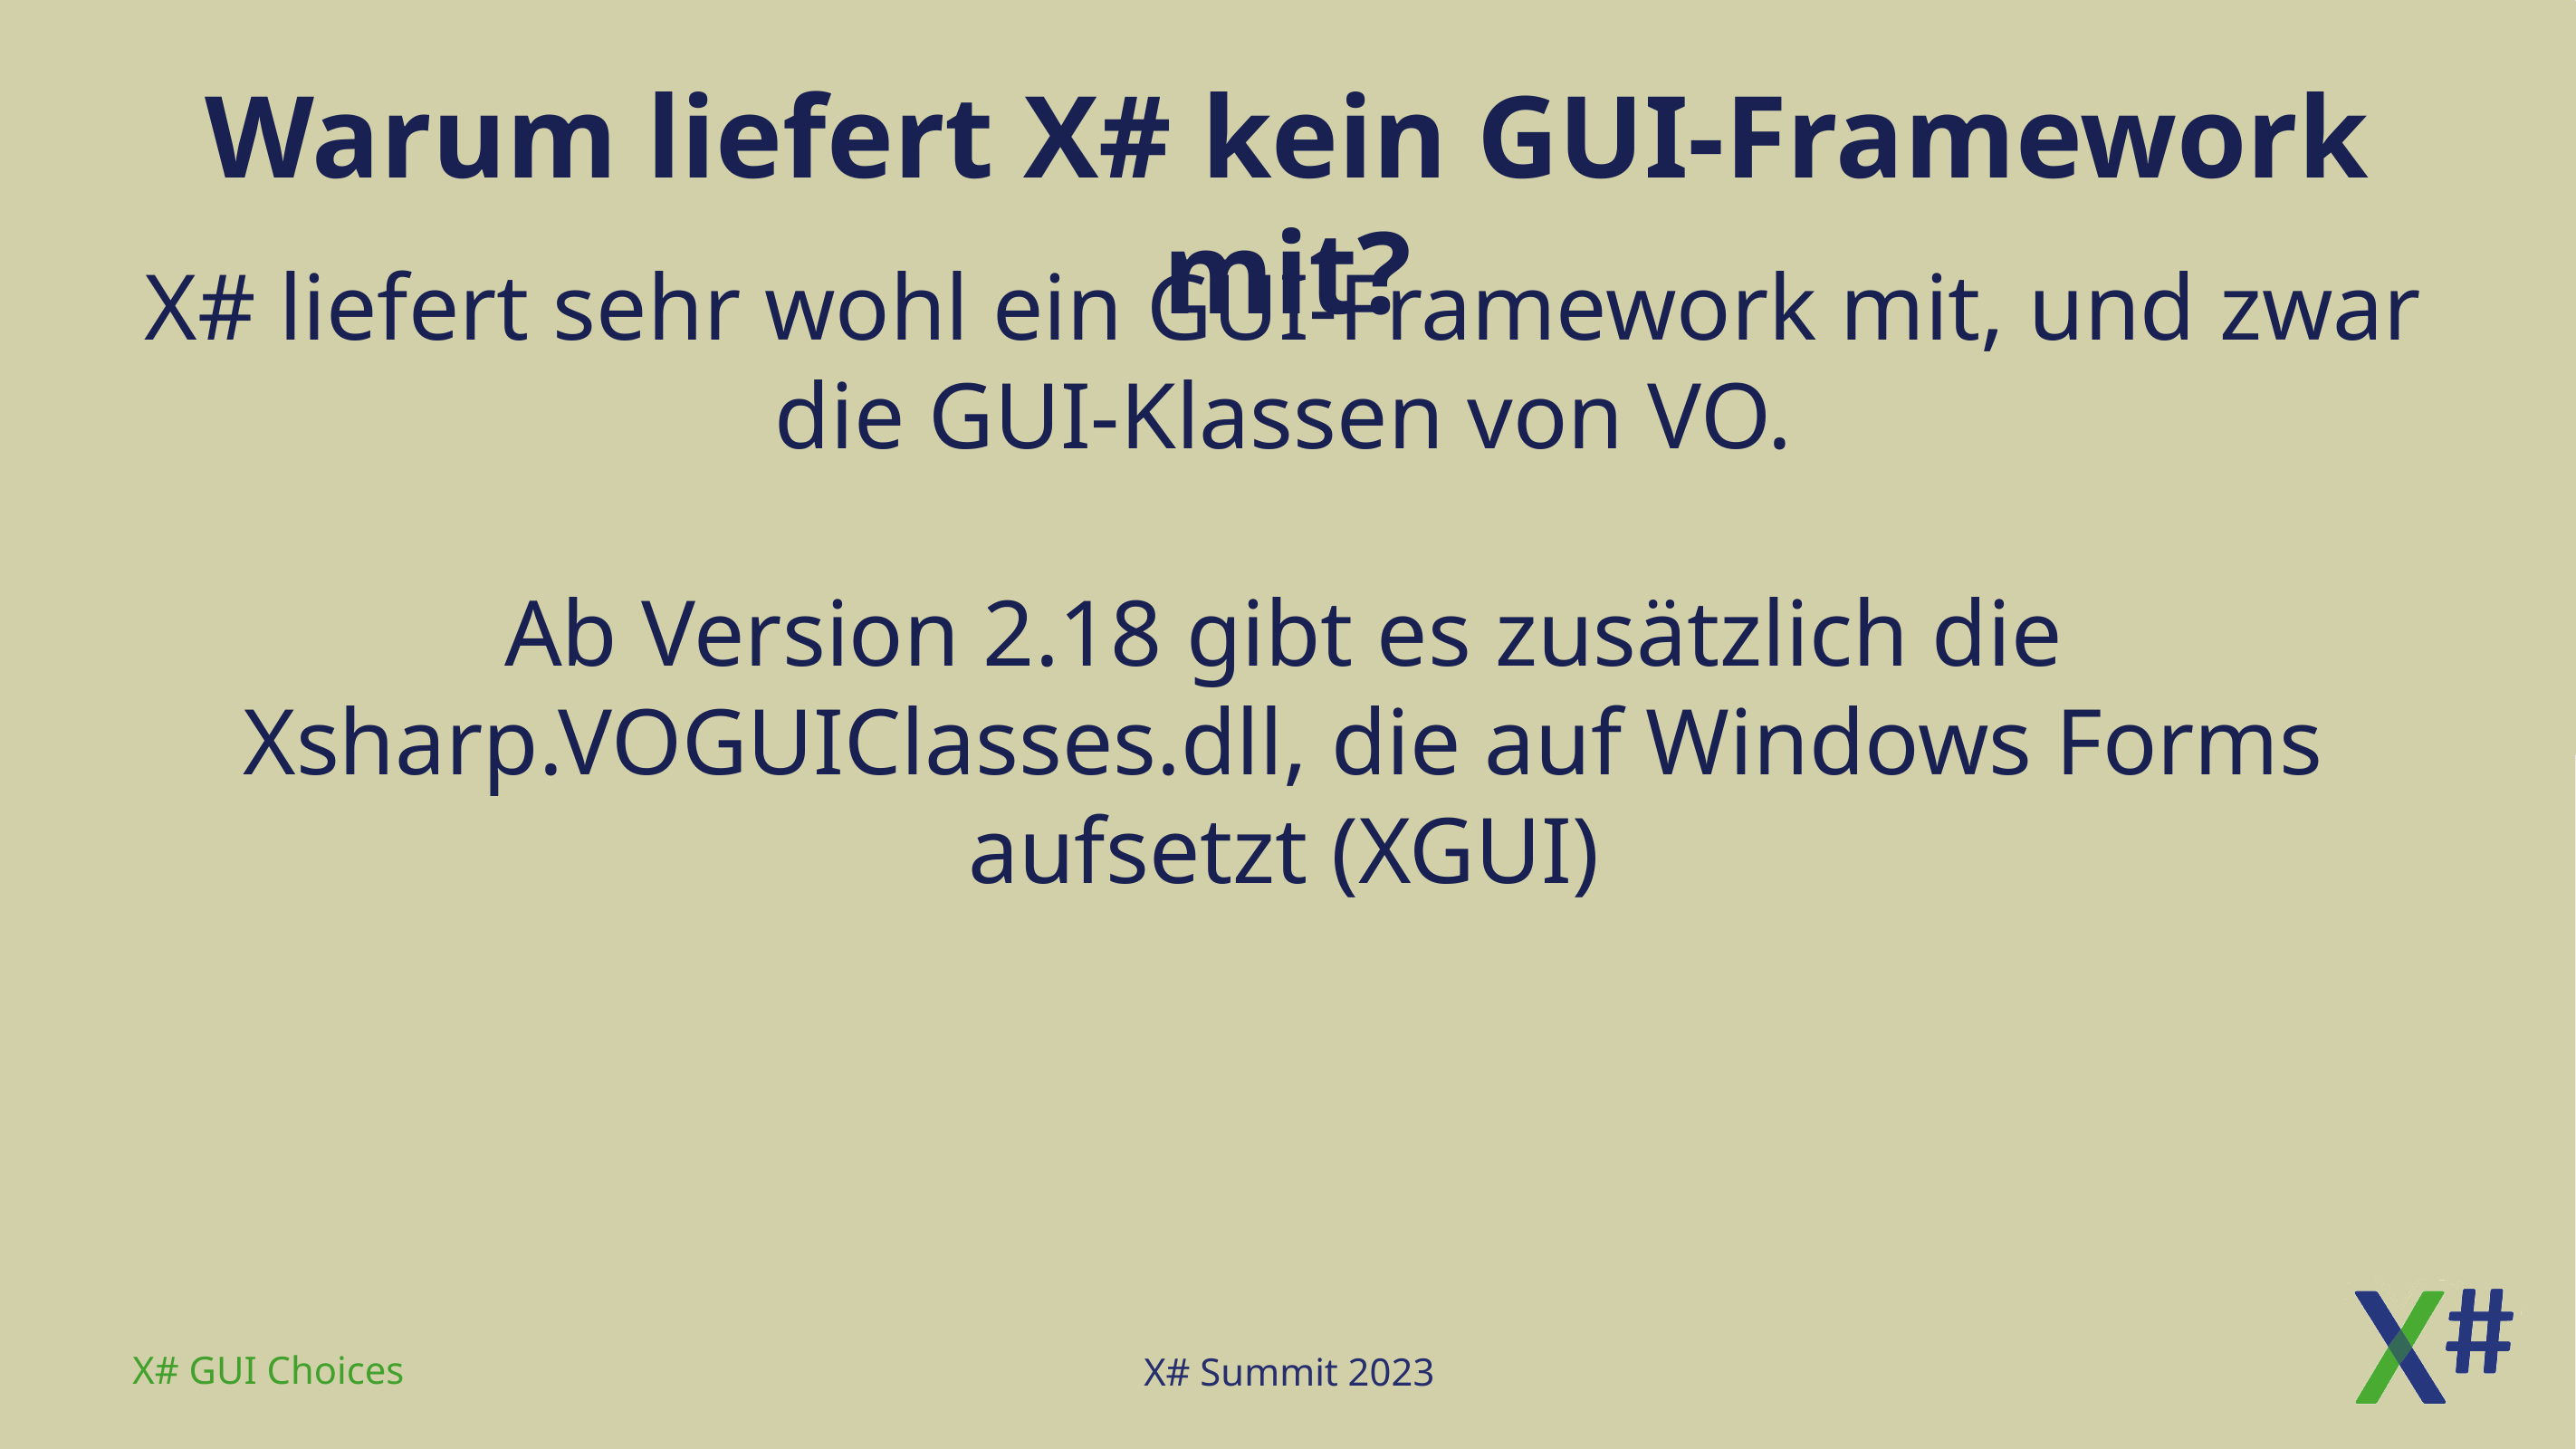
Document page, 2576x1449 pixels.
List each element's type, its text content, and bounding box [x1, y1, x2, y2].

title Warum liefert X# kein GUI-Framework mit? [129, 58, 2447, 211]
text_box X# liefert sehr wohl ein GUI-Framework mit, und zwar die GUI-Klassen von VO. Ab Version 2.18 gibt es zusätzlich die Xsharp.VOGUIClasses.dll, die auf Windows Forms aufsetzt (XGUI) [125, 243, 2443, 1228]
picture [2335, 1267, 2536, 1425]
